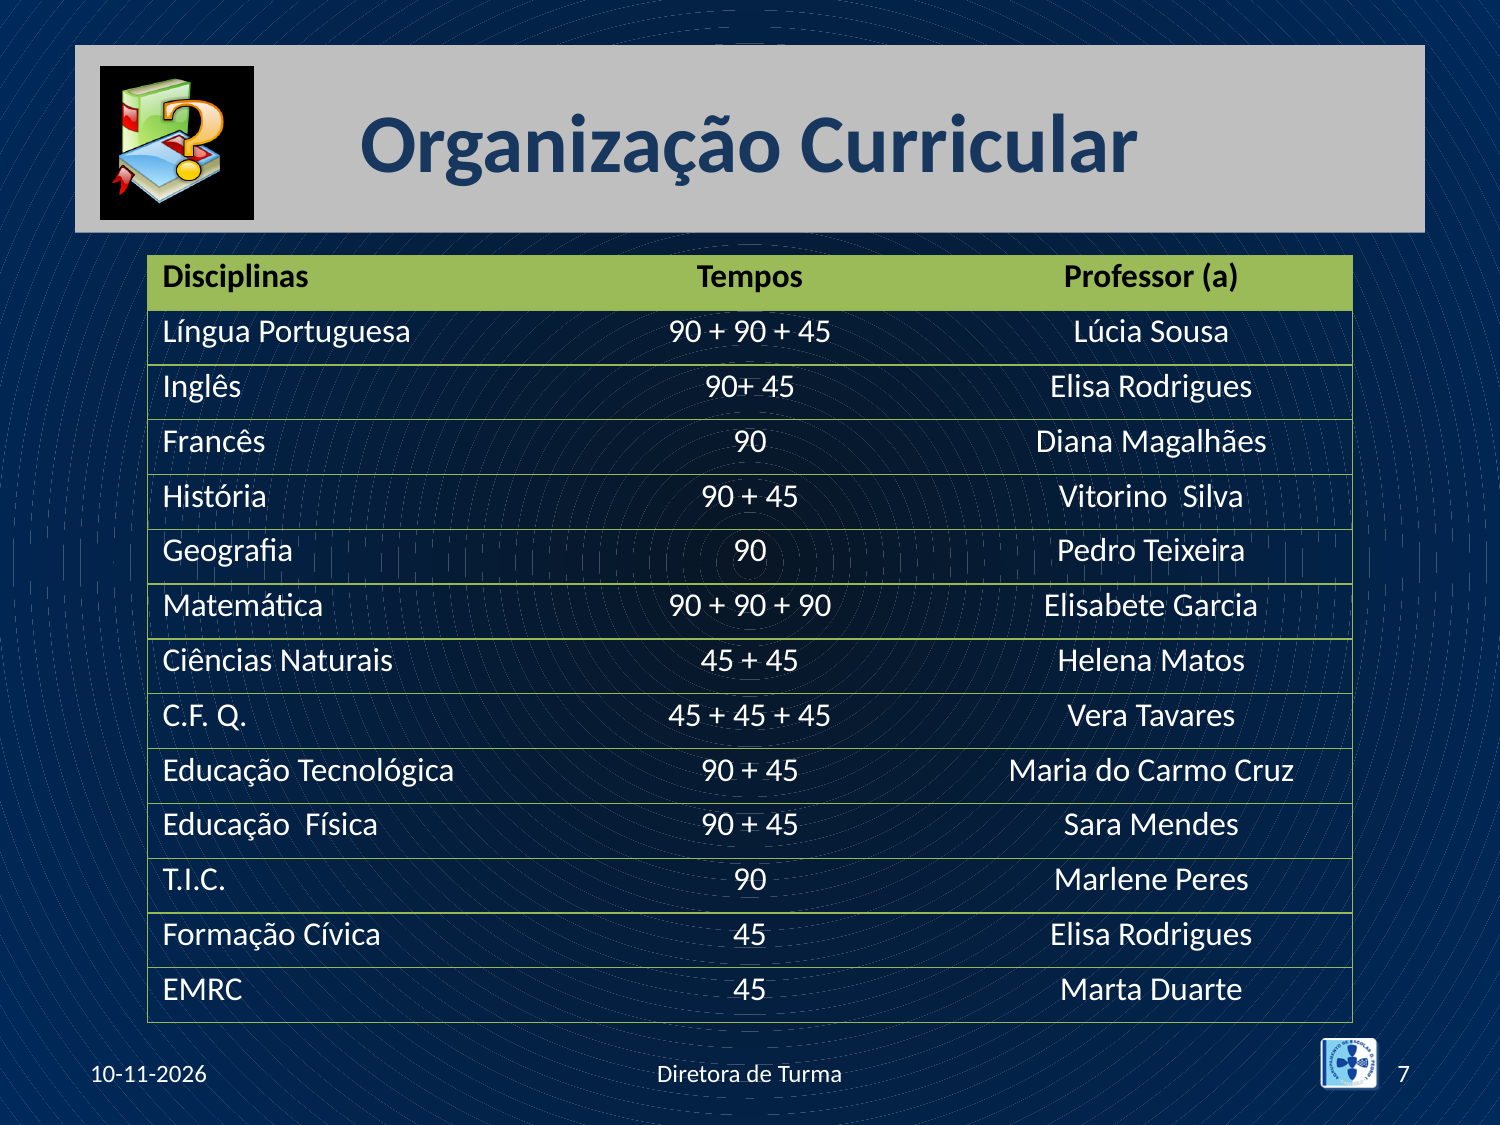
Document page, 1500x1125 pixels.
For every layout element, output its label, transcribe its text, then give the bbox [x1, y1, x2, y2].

table_cell 90+ 45 [549, 366, 951, 419]
table_cell 45 [549, 914, 951, 967]
table_cell Vera Tavares [951, 694, 1352, 748]
table_cell 90 [549, 530, 951, 583]
table_header Tempos [549, 256, 951, 309]
table_cell Diana Magalhães [951, 420, 1352, 474]
table_cell Elisabete Garcia [951, 585, 1352, 638]
table_header Disciplinas [148, 256, 549, 309]
table_cell Língua Portuguesa [148, 311, 549, 364]
table_cell Formação Cívica [148, 914, 549, 967]
table_cell Marlene Peres [951, 859, 1352, 912]
footer Diretora de Turma [512, 1042, 988, 1103]
table_cell Francês [148, 420, 549, 474]
table_cell Elisa Rodrigues [951, 366, 1352, 419]
table_cell Educação Tecnológica [148, 749, 549, 803]
table_cell Matemática [148, 585, 549, 638]
table_cell Marta Duarte [951, 968, 1352, 1022]
picture [100, 66, 254, 220]
table_cell Vitorino Silva [951, 475, 1352, 529]
table_cell 90 + 90 + 90 [549, 585, 951, 638]
table_cell T.I.C. [148, 859, 549, 912]
table_header Professor (a) [951, 256, 1352, 309]
table_cell Inglês [148, 366, 549, 419]
table_cell 90 [549, 420, 951, 474]
table_cell 90 + 45 [549, 749, 951, 803]
table_cell Geografia [148, 530, 549, 583]
table_cell Pedro Teixeira [951, 530, 1352, 583]
table_cell Helena Matos [951, 640, 1352, 693]
title Organização Curricular [75, 45, 1425, 233]
table_cell Educação Física [148, 804, 549, 858]
table_cell História [148, 475, 549, 529]
table_cell C.F. Q. [148, 694, 549, 748]
table_cell Lúcia Sousa [951, 311, 1352, 364]
picture [1320, 1038, 1380, 1091]
table_cell 90 + 45 [549, 475, 951, 529]
table_cell Sara Mendes [951, 804, 1352, 858]
table_cell 45 + 45 [549, 640, 951, 693]
table_cell 45 [549, 968, 951, 1022]
table_cell Maria do Carmo Cruz [951, 749, 1352, 803]
table_cell 90 + 90 + 45 [549, 311, 951, 364]
table_cell EMRC [148, 968, 549, 1022]
table_cell 90 [549, 859, 951, 912]
table_cell Ciências Naturais [148, 640, 549, 693]
table_cell 45 + 45 + 45 [549, 694, 951, 748]
slide_number 7 [1074, 1042, 1425, 1103]
table_cell Elisa Rodrigues [951, 914, 1352, 967]
table_cell 90 + 45 [549, 804, 951, 858]
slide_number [75, 1042, 425, 1103]
